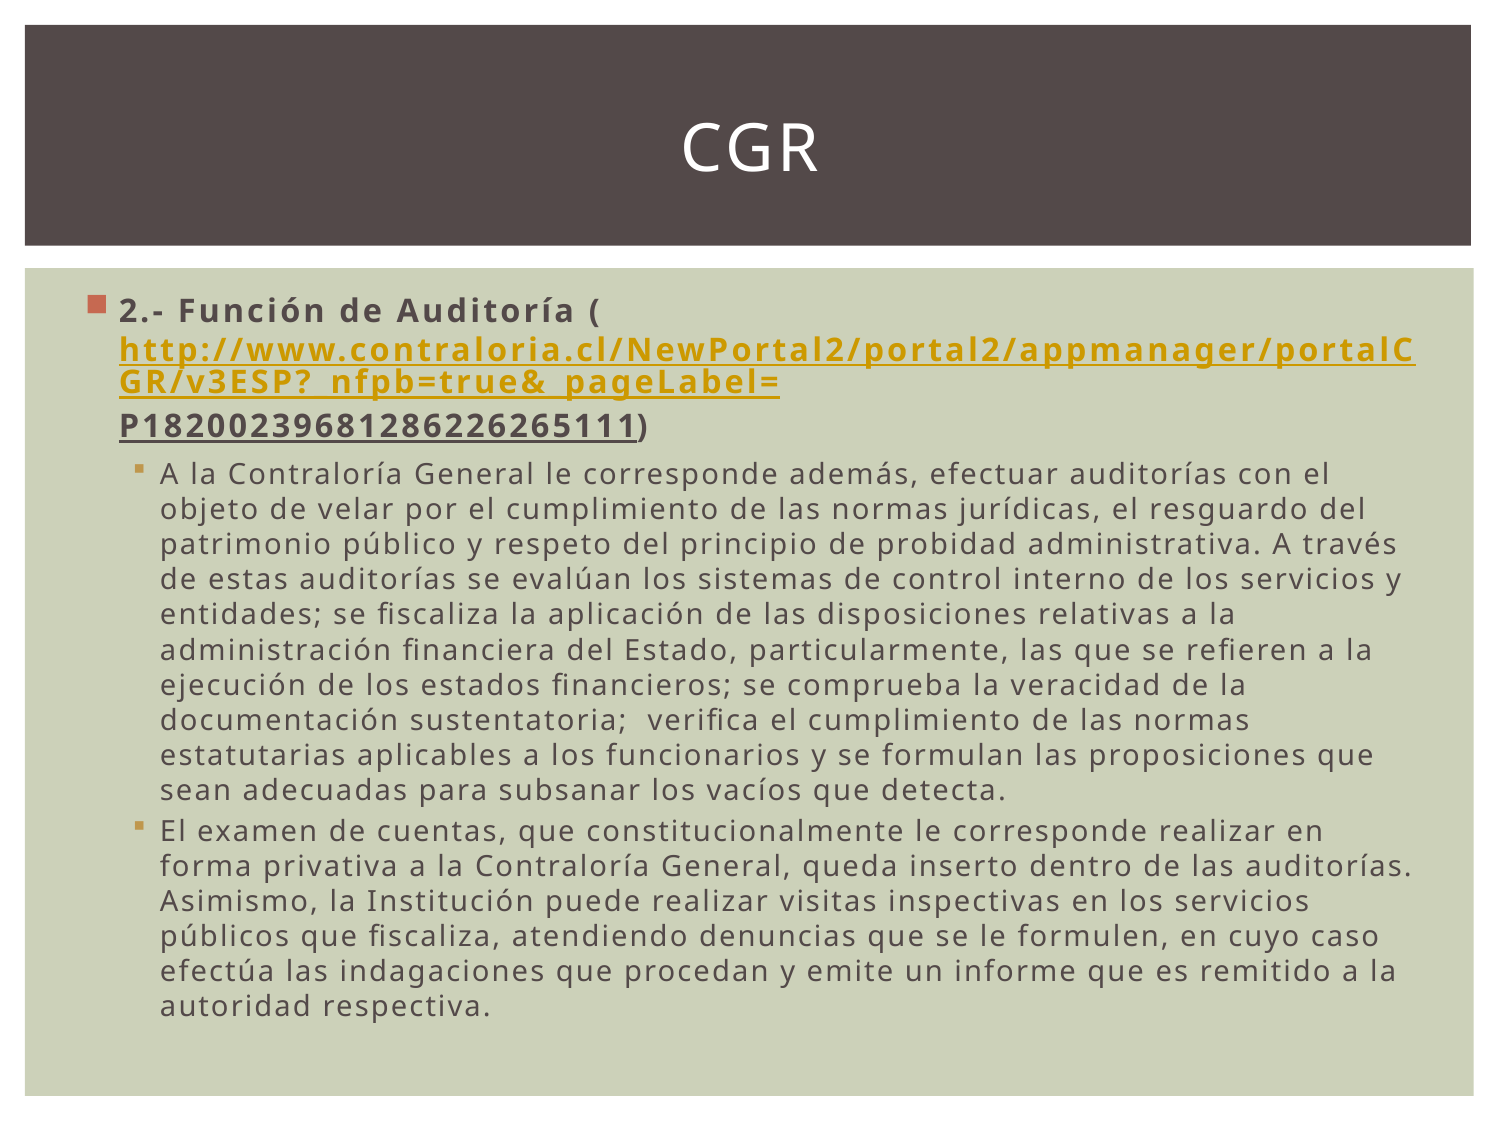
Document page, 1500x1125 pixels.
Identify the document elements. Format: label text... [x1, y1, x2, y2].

title CGR [62, 58, 1438, 232]
list 2.- Función de Auditoría (http://www.contraloria.cl/NewPortal2/portal2/appmanager/portalCGR/v3ESP?_nfpb=true&_pageLabel=P18200239681286226265111) A la Contraloría General le corresponde además, efectuar auditorías con el objeto de velar por el cumplimiento de las normas jurídicas, el resguardo del patrimonio público y respeto del principio de probidad administrativa. A través de estas auditorías se evalúan los sistemas de control interno de los servicios y entidades; se fiscaliza la aplicación de las disposiciones relativas a la administración financiera del Estado, particularmente, las que se refieren a la ejecución de los estados financieros; se comprueba la veracidad de la documentación sustentatoria; verifica el cumplimiento de las normas estatutarias aplicables a los funcionarios y se formulan las proposiciones que sean adecuadas para subsanar los vacíos que detecta. El examen de cuentas, que constitucionalmente le corresponde realizar en forma privativa a la Contraloría General, queda inserto dentro de las auditorías. Asimismo, la Institución puede realizar visitas inspectivas en los servicios públicos que fiscaliza, atendiendo denuncias que se le formulen, en cuyo caso efectúa las indagaciones que procedan y emite un informe que es remitido a la autoridad respectiva. [62, 281, 1442, 1005]
